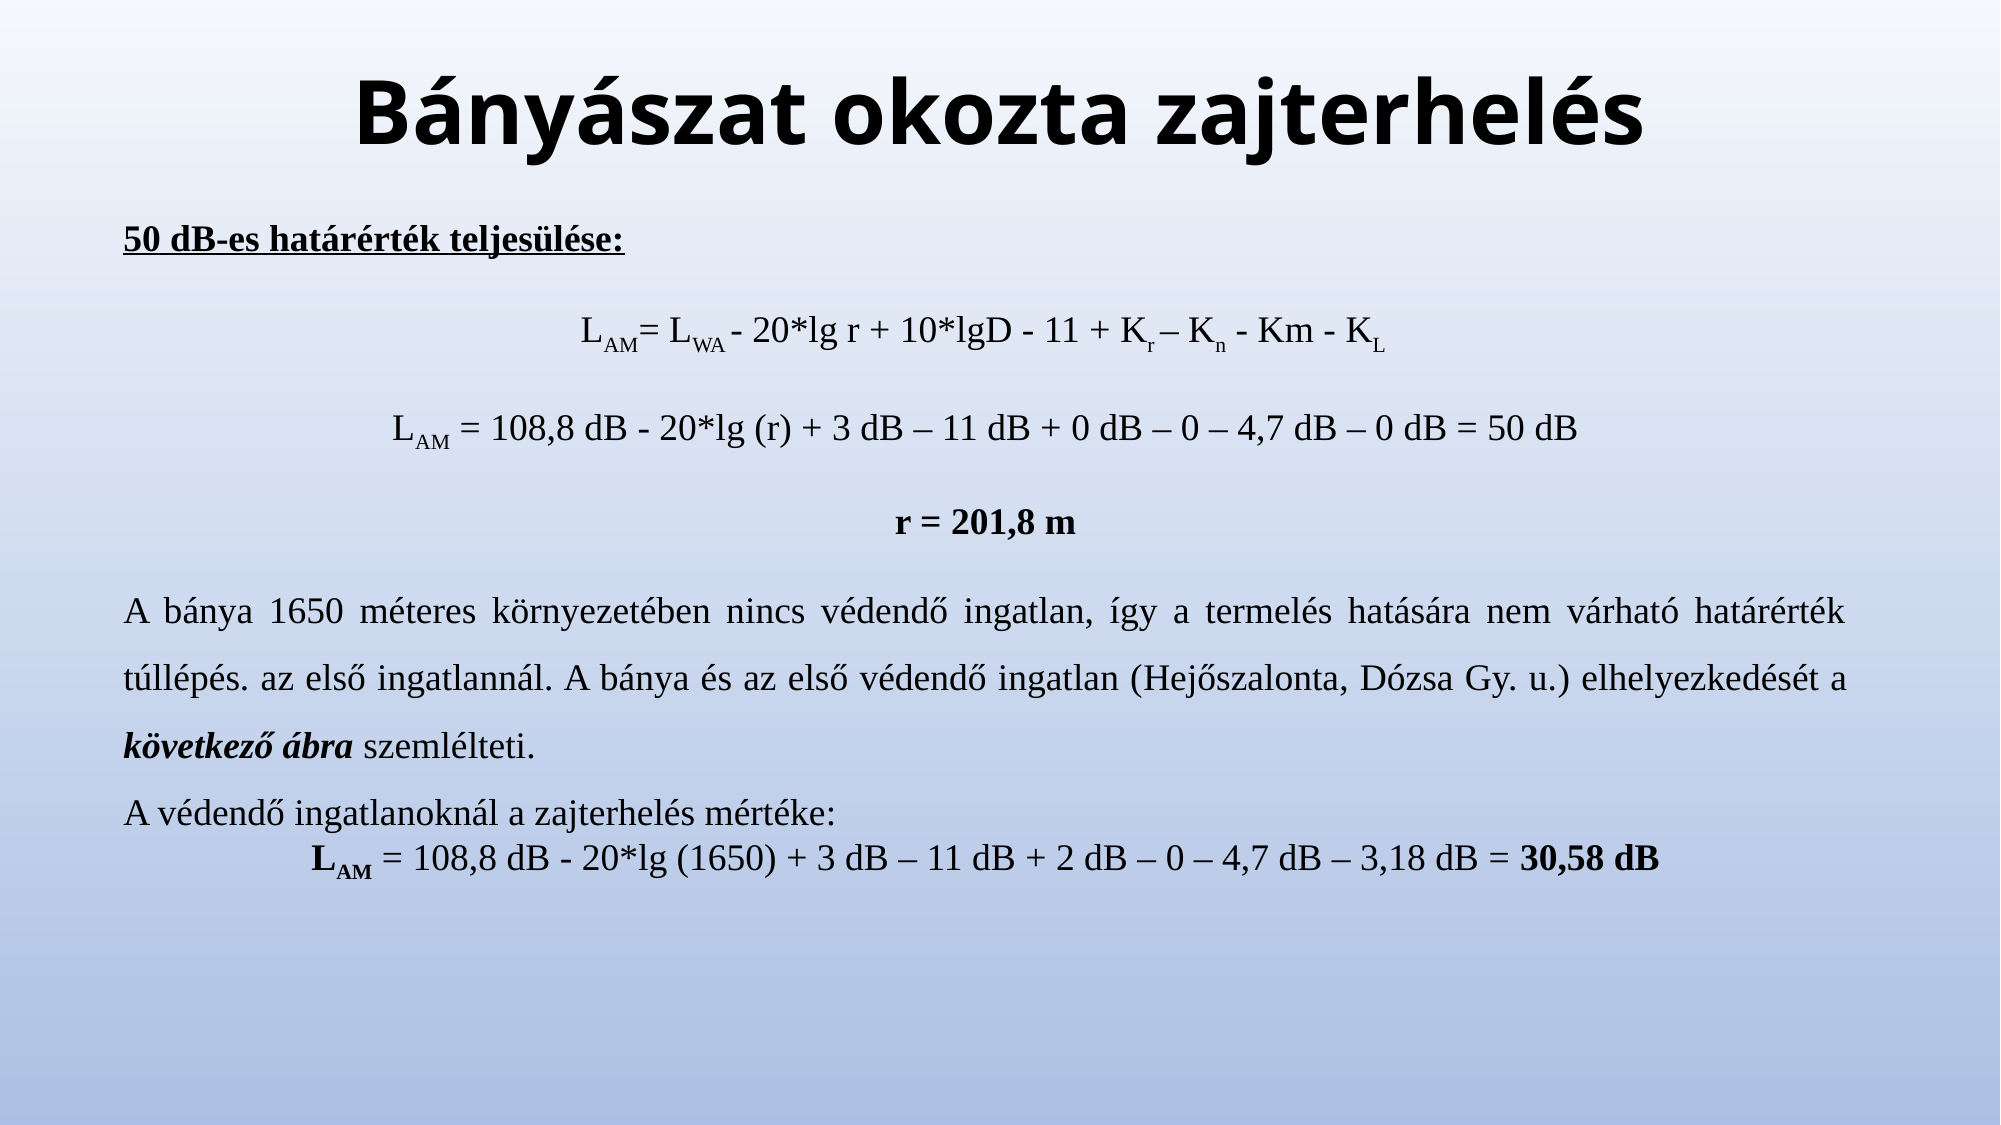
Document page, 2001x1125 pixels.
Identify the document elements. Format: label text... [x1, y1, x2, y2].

text_box 50 dB-es határérték teljesülése: LAM= LWA - 20*lg r + 10*lgD - 11 + Kr – Kn - Km - KL LAM = 108,8 dB - 20*lg (r) + 3 dB – 11 dB + 0 dB – 0 – 4,7 dB – 0 dB = 50 dB r = 201,8 m A bánya 1650 méteres környezetében nincs védendő ingatlan, így a termelés hatására nem várható határérték túllépés. az első ingatlannál. A bánya és az első védendő ingatlan (Hejőszalonta, Dózsa Gy. u.) elhelyezkedését a következő ábra szemlélteti. A védendő ingatlanoknál a zajterhelés mértéke: LAM = 108,8 dB - 20*lg (1650) + 3 dB – 11 dB + 2 dB – 0 – 4,7 dB – 3,18 dB = 30,58 dB [108, 183, 1863, 892]
title Bányászat okozta zajterhelés [137, 59, 1863, 172]
